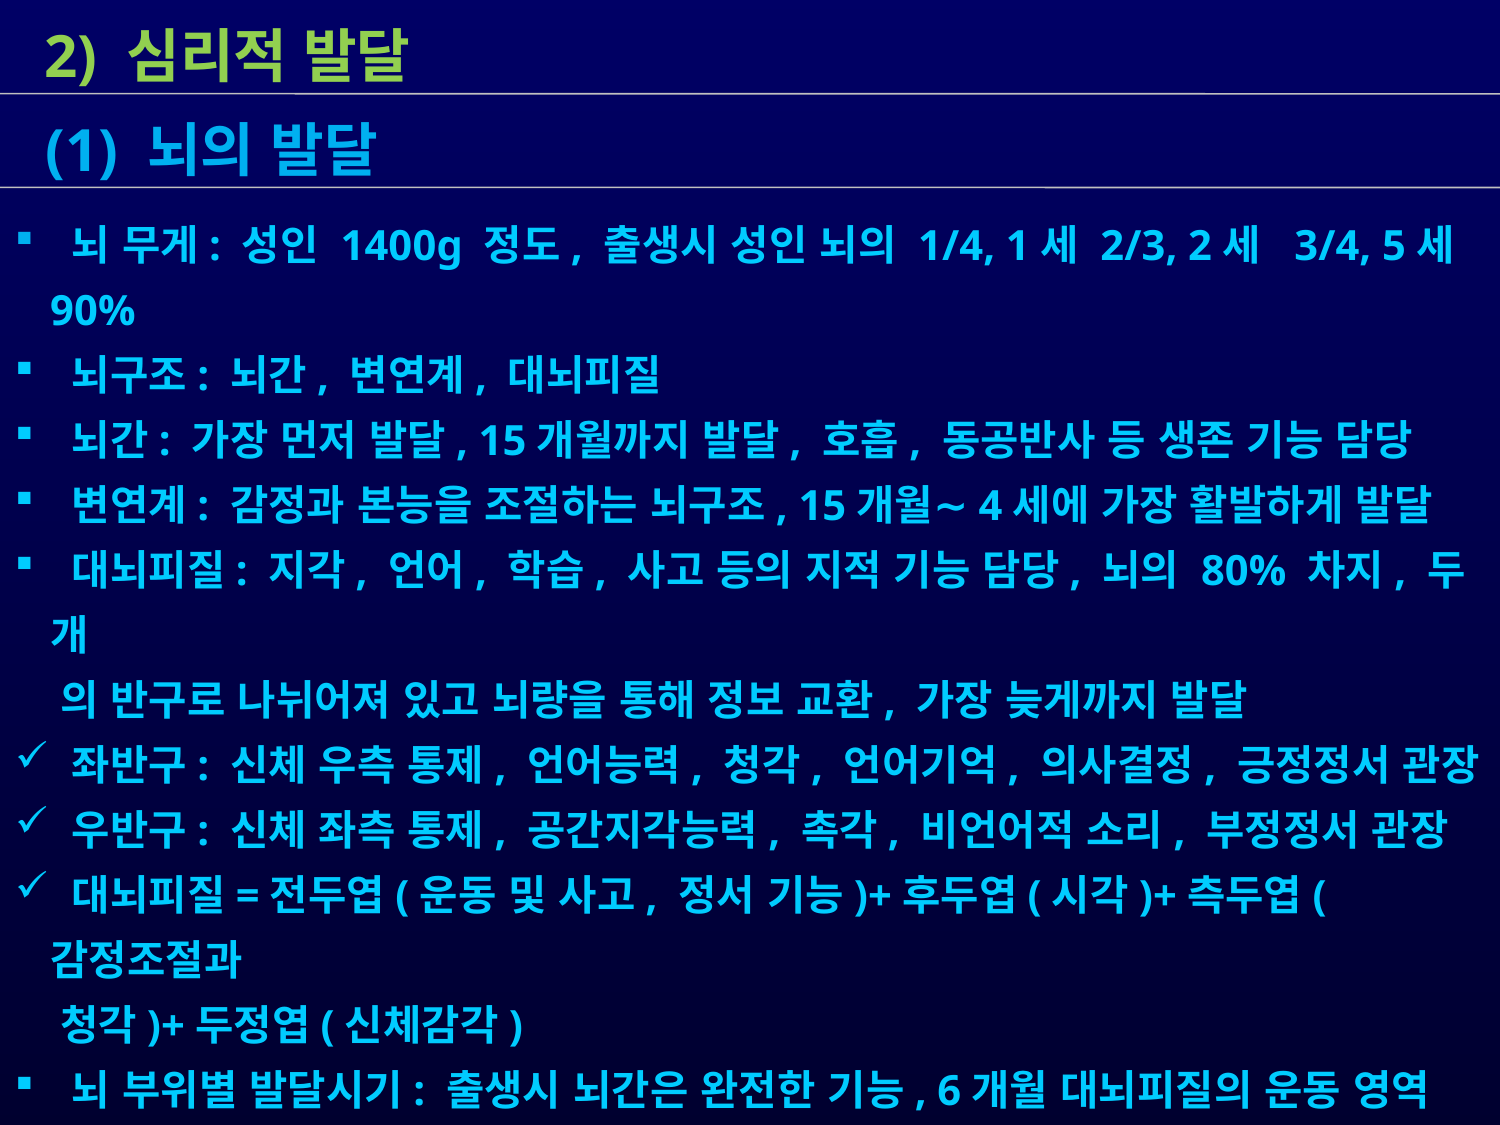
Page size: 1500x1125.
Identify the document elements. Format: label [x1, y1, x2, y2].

text_box [0, 11, 1500, 1125]
